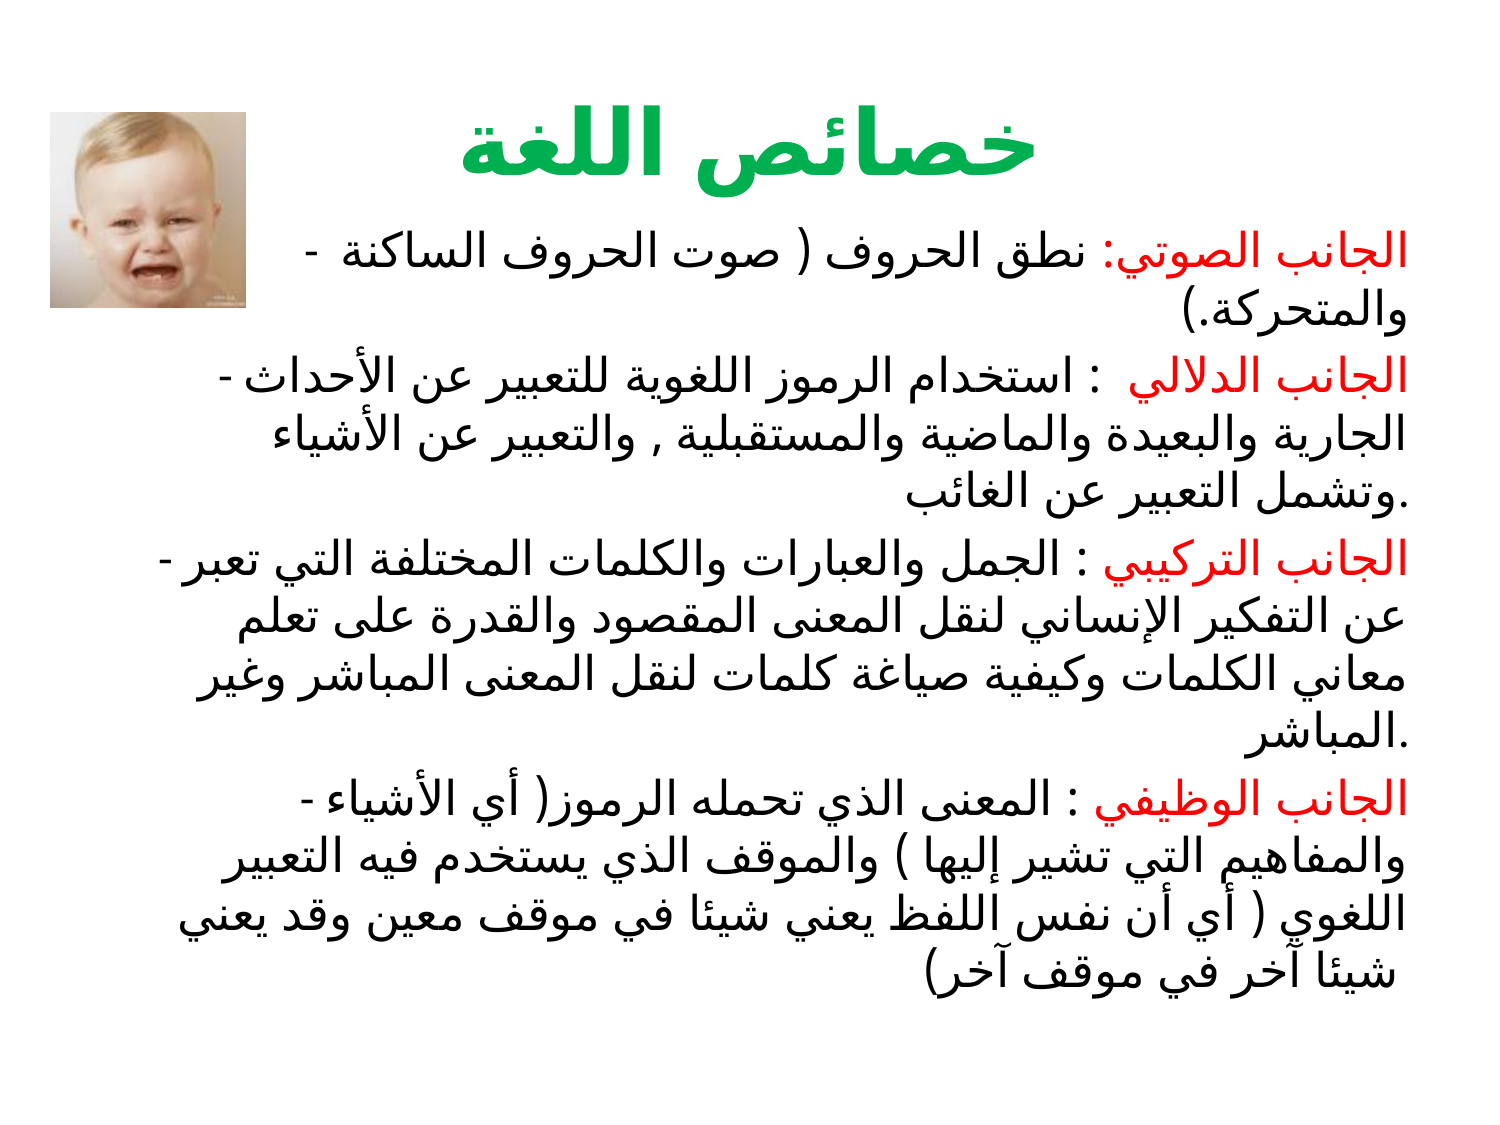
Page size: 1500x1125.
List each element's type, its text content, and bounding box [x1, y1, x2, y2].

picture [49, 112, 246, 309]
list - الجانب الصوتي: نطق الحروف ( صوت الحروف الساكنة والمتحركة.) - الجانب الدلالي : استخدام الرموز اللغوية للتعبير عن الأحداث الجارية والبعيدة والماضية والمستقبلية , والتعبير عن الأشياء وتشمل التعبير عن الغائب. - الجانب التركيبي : الجمل والعبارات والكلمات المختلفة التي تعبر عن التفكير الإنساني لنقل المعنى المقصود والقدرة على تعلم معاني الكلمات وكيفية صياغة كلمات لنقل المعنى المباشر وغير المباشر. - الجانب الوظيفي : المعنى الذي تحمله الرموز( أي الأشياء والمفاهيم التي تشير إليها ) والموقف الذي يستخدم فيه التعبير اللغوي ( أي أن نفس اللفظ يعني شيئا في موقف معين وقد يعني شيئا آخر في موقف آخر) [75, 212, 1425, 1005]
title خصائص اللغة [75, 45, 1425, 212]
